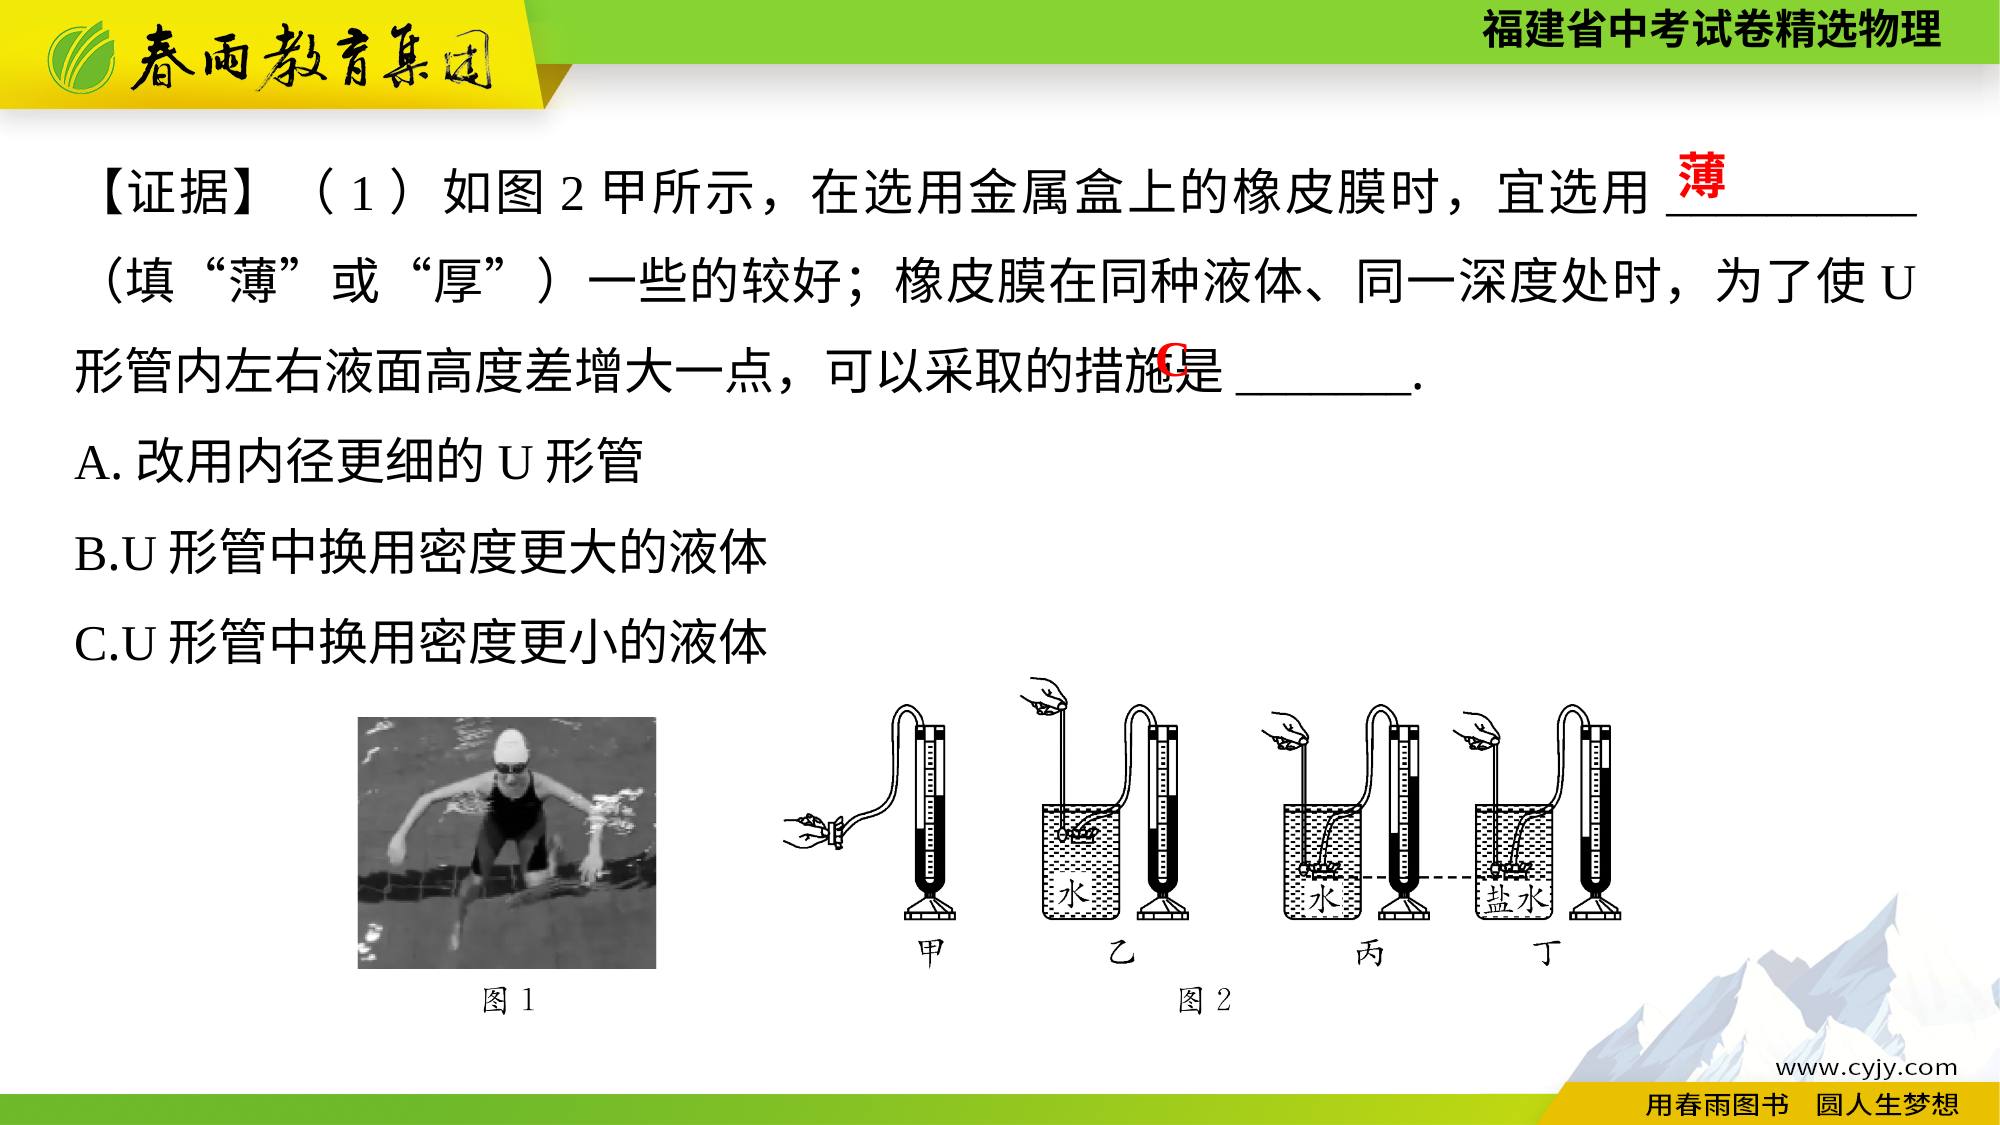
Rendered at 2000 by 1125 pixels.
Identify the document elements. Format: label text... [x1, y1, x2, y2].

text_box 薄 [1662, 137, 1793, 212]
picture [0, 0, 2000, 1125]
text_box C [1078, 319, 1206, 394]
list 【证据】（1）如图2甲所示，在选用金属盒上的橡皮膜时，宜选用__________（填“薄”或“厚”）一些的较好；橡皮膜在同种液体、同一深度处时，为了使U形管内左右液面高度差增大一点，可以采取的措施是_______. A.改用内径更细的U形管 B.U形管中换用密度更大的液体 C.U形管中换用密度更小的液体 [59, 122, 1944, 683]
